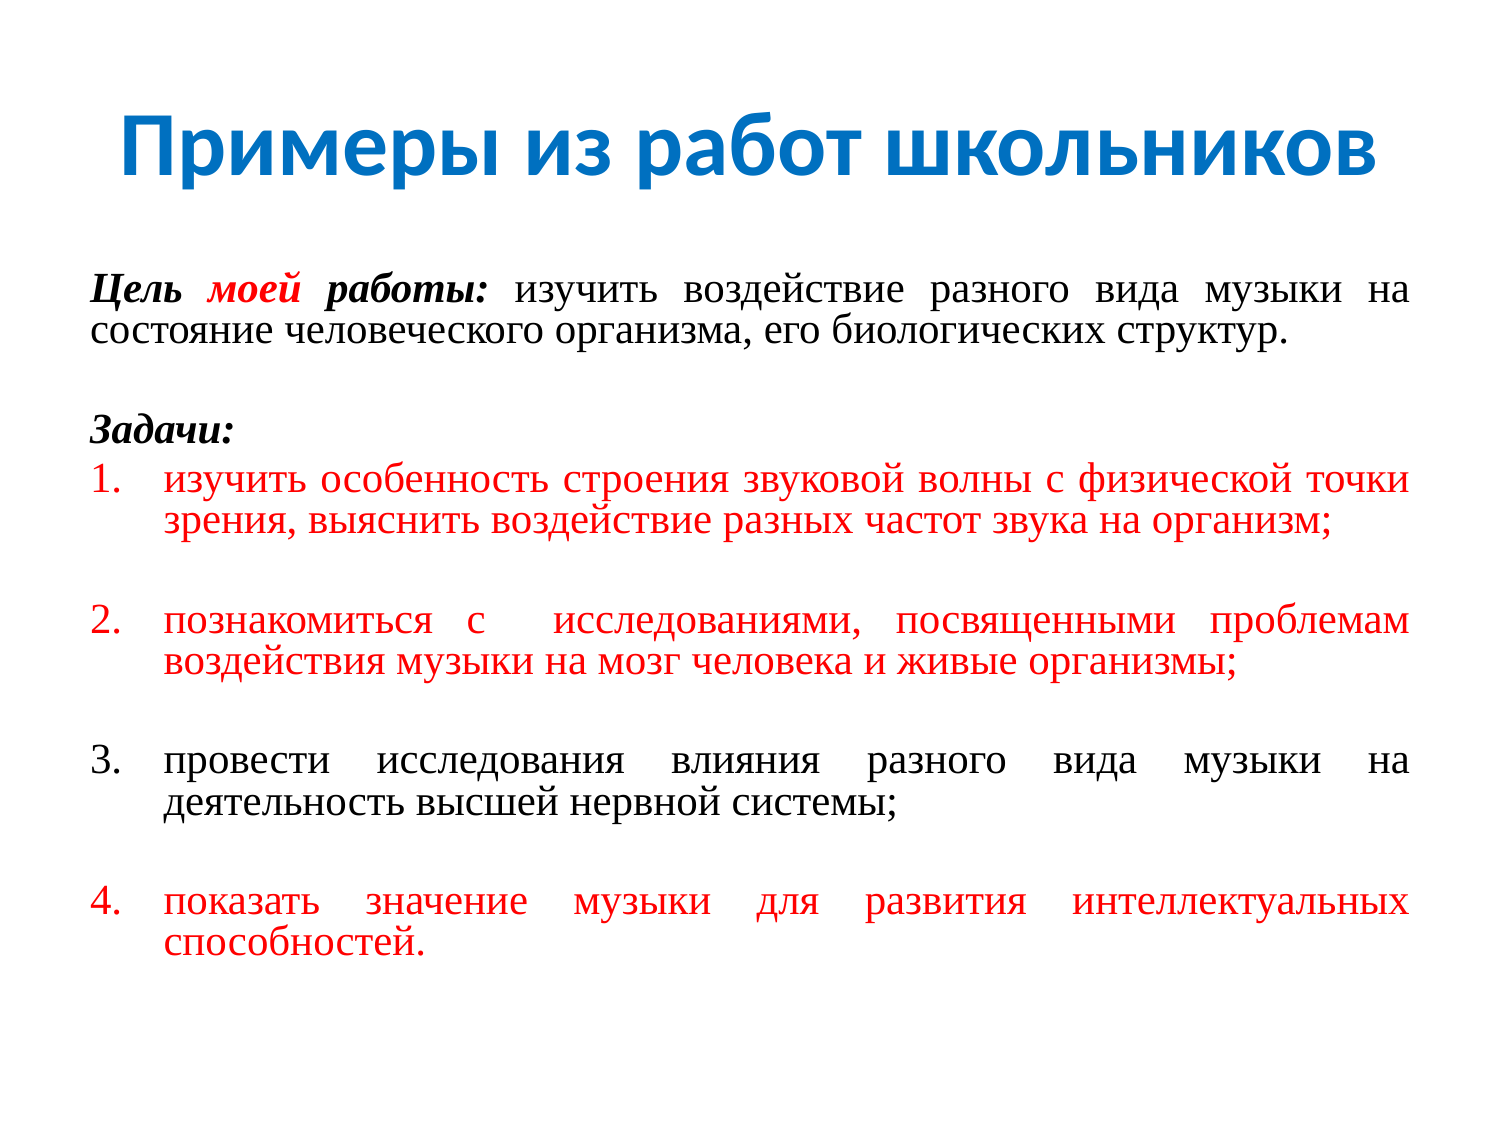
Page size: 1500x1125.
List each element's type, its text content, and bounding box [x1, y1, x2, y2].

list Цель моей работы: изучить воздействие разного вида музыки на состояние человеческого организма, его биологических структур. Задачи: изучить особенность строения звуковой волны с физической точки зрения, выяснить воздействие разных частот звука на организм; познакомиться с исследованиями, посвященными проблемам воздействия музыки на мозг человека и живые организмы; провести исследования влияния разного вида музыки на деятельность высшей нервной системы; показать значение музыки для развития интеллектуальных способностей. [75, 262, 1425, 1005]
title Примеры из работ школьников [75, 45, 1425, 233]
